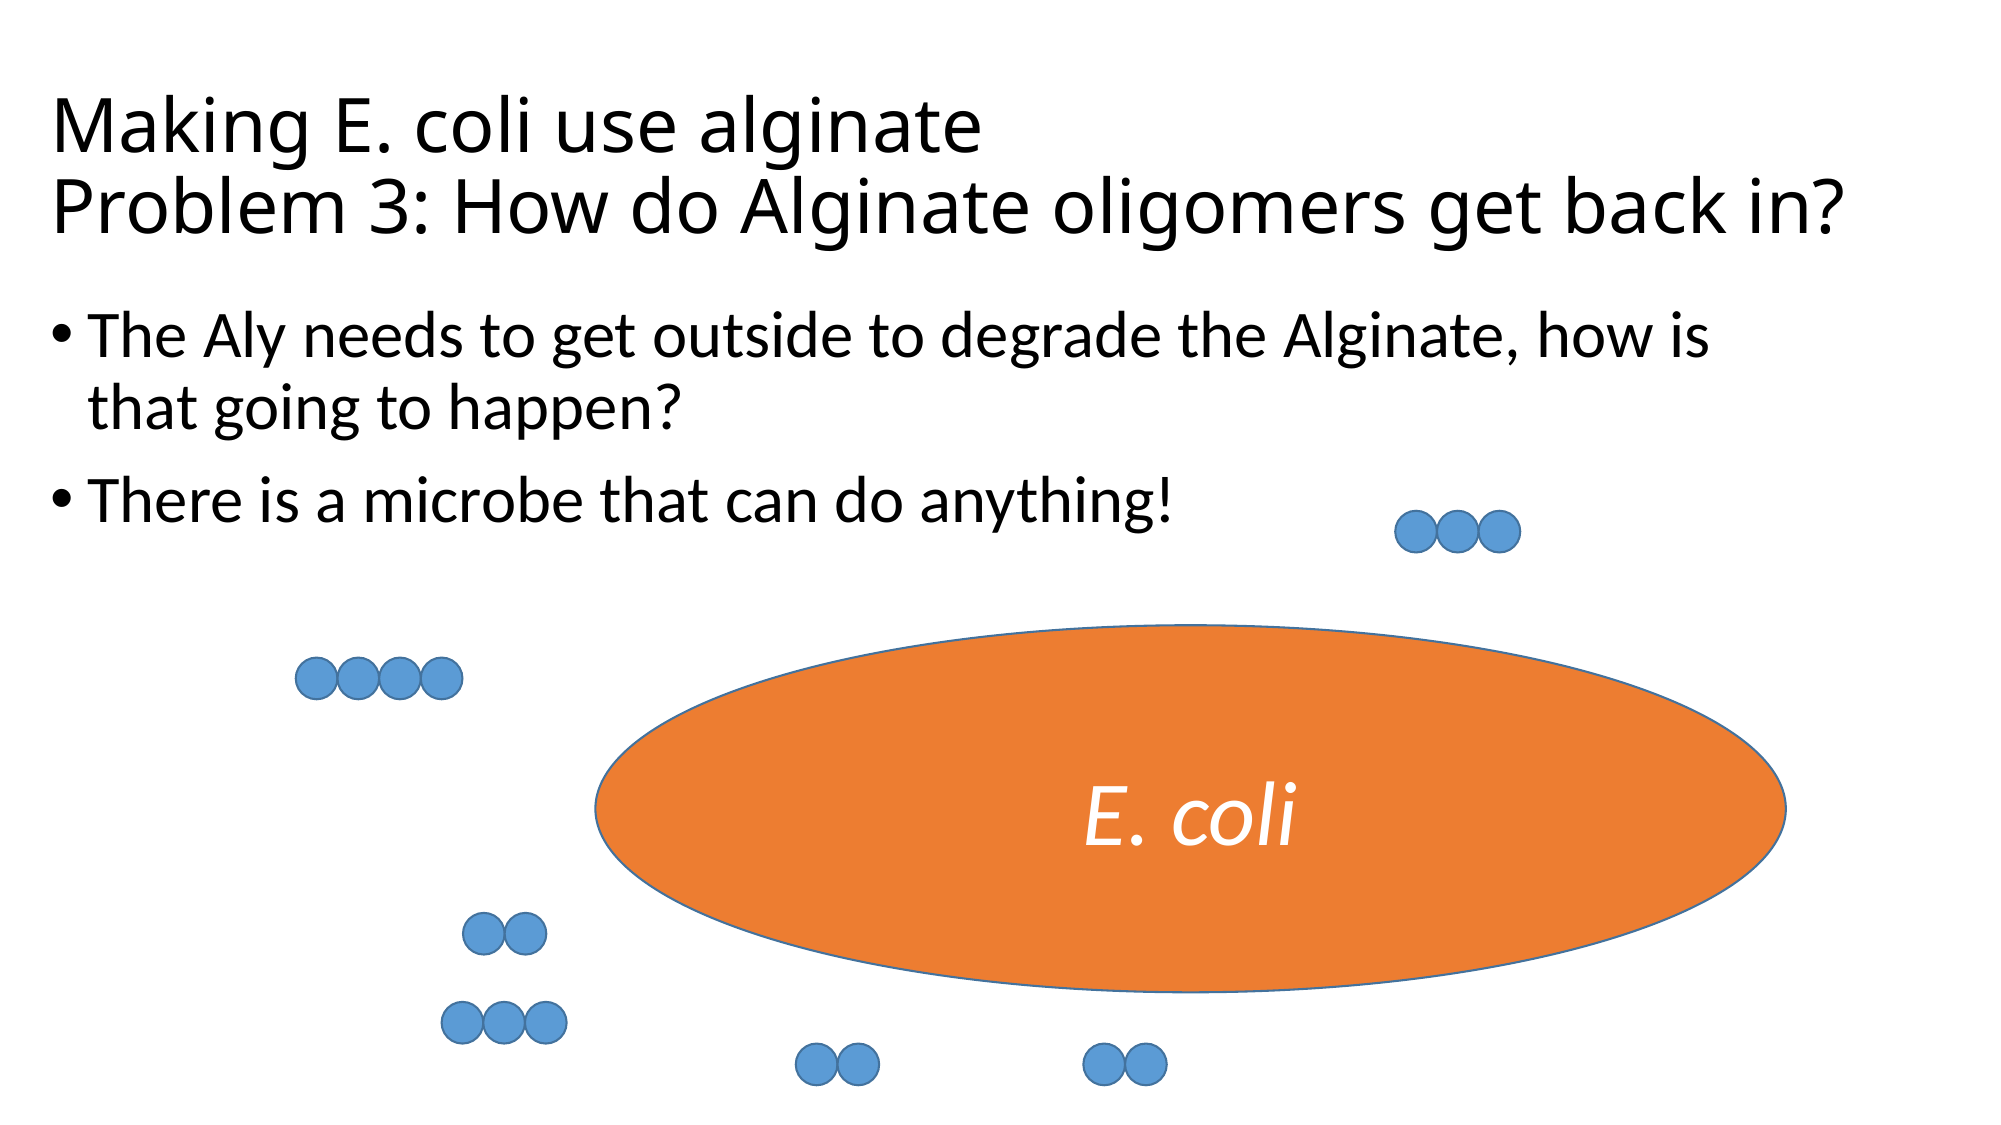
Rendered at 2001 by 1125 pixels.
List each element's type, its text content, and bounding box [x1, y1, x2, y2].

text_box [1477, 509, 1522, 554]
text_box [336, 656, 379, 701]
text_box [294, 656, 337, 701]
text_box [836, 1042, 881, 1087]
text_box [523, 1000, 568, 1045]
text_box [794, 1042, 837, 1087]
text_box [1394, 509, 1437, 554]
title Making E. coli use alginate Problem 3: How do Alginate oligomers get back in? [35, 59, 1863, 278]
text_box [1124, 1042, 1168, 1087]
text_box [419, 656, 464, 701]
text_box [378, 656, 421, 701]
text_box [503, 911, 548, 956]
text_box [1435, 509, 1479, 554]
list The Aly needs to get outside to degrade the Alginate, how is that going to happen? There is a microbe that can do anything! [35, 292, 1761, 626]
text_box [1082, 1042, 1125, 1087]
text_box [482, 1000, 525, 1045]
text_box E. coli [594, 624, 1787, 994]
text_box [440, 1000, 483, 1045]
text_box [461, 911, 505, 956]
